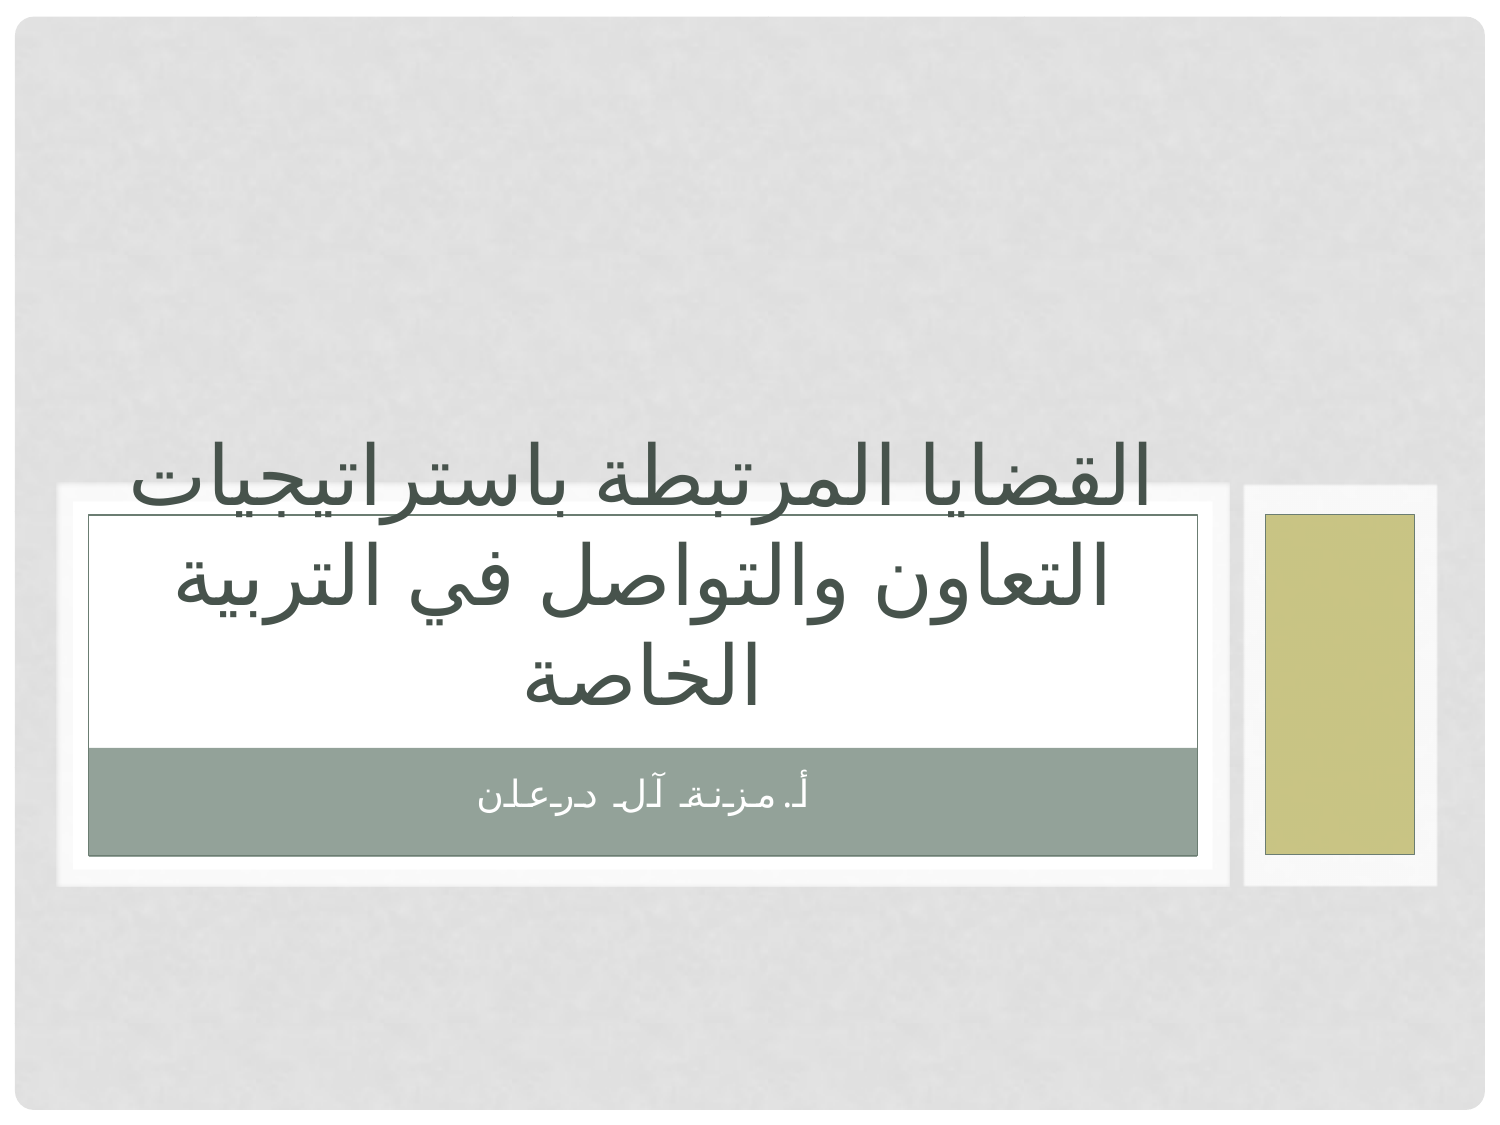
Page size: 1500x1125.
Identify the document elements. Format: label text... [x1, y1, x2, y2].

subtitle أ.مزنة آل درعان [105, 762, 1181, 838]
title القضايا المرتبطة باستراتيجيات التعاون والتواصل في التربية الخاصة [99, 529, 1187, 730]
